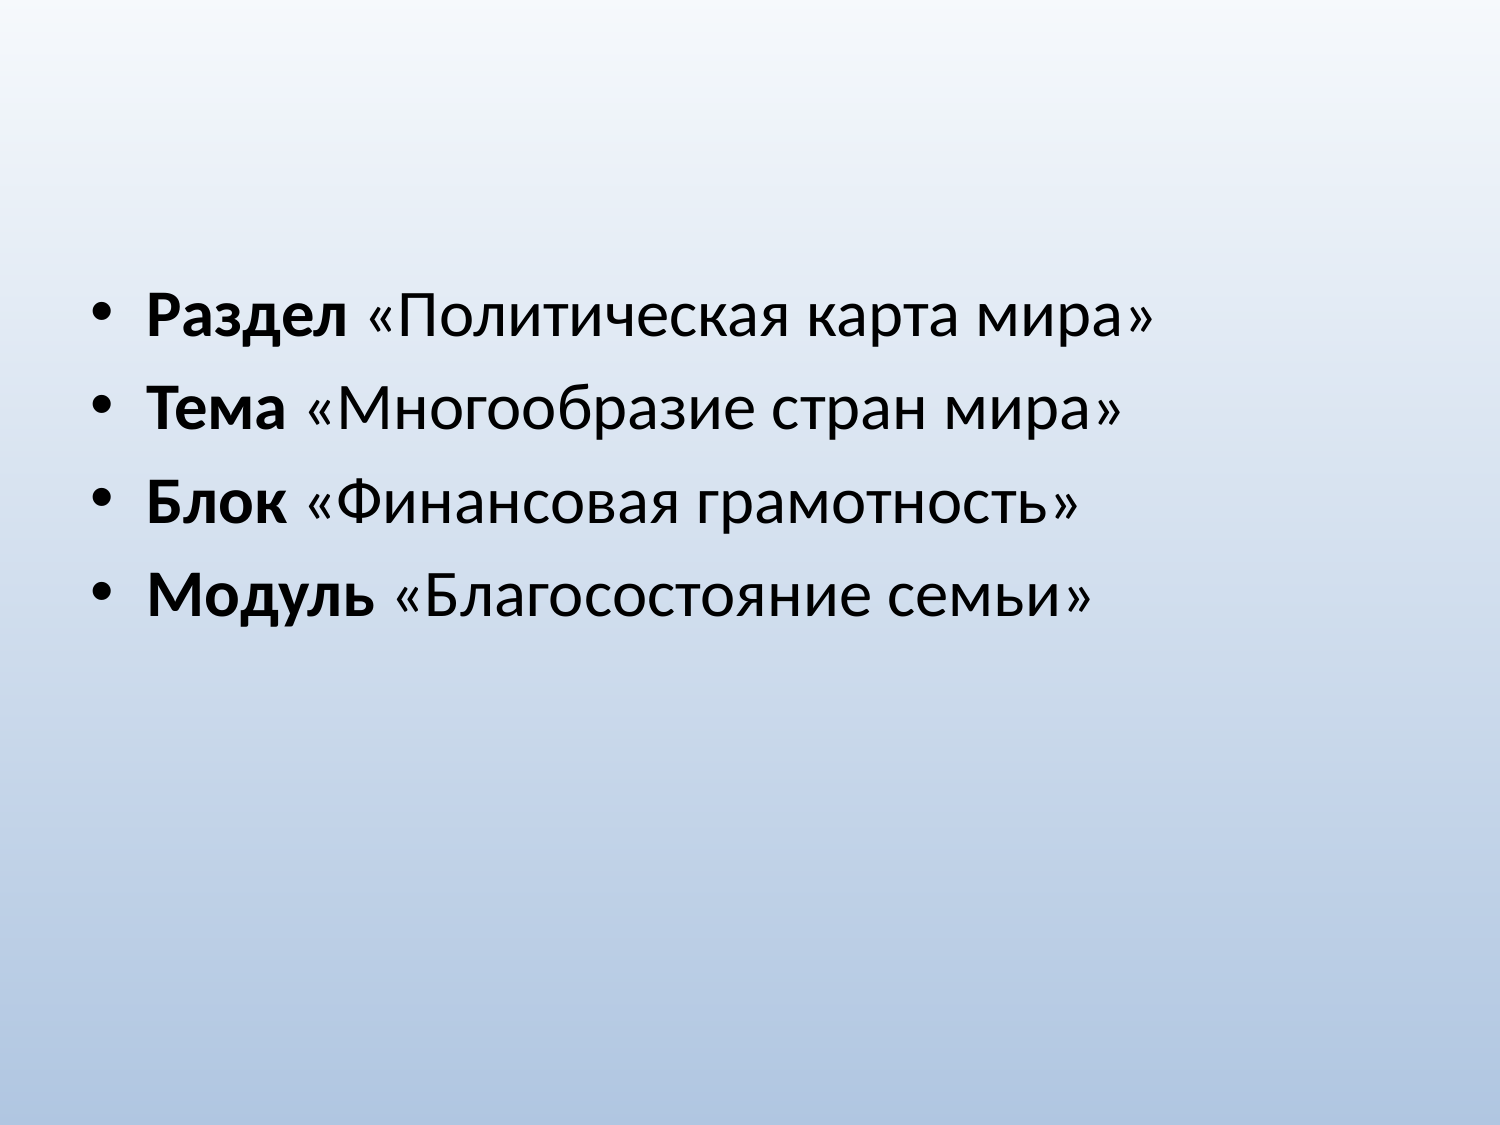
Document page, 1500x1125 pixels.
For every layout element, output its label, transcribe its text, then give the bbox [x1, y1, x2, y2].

list Раздел «Политическая карта мира» Тема «Многообразие стран мира» Блок «Финансовая грамотность» Модуль «Благосостояние семьи» [75, 262, 1425, 1005]
